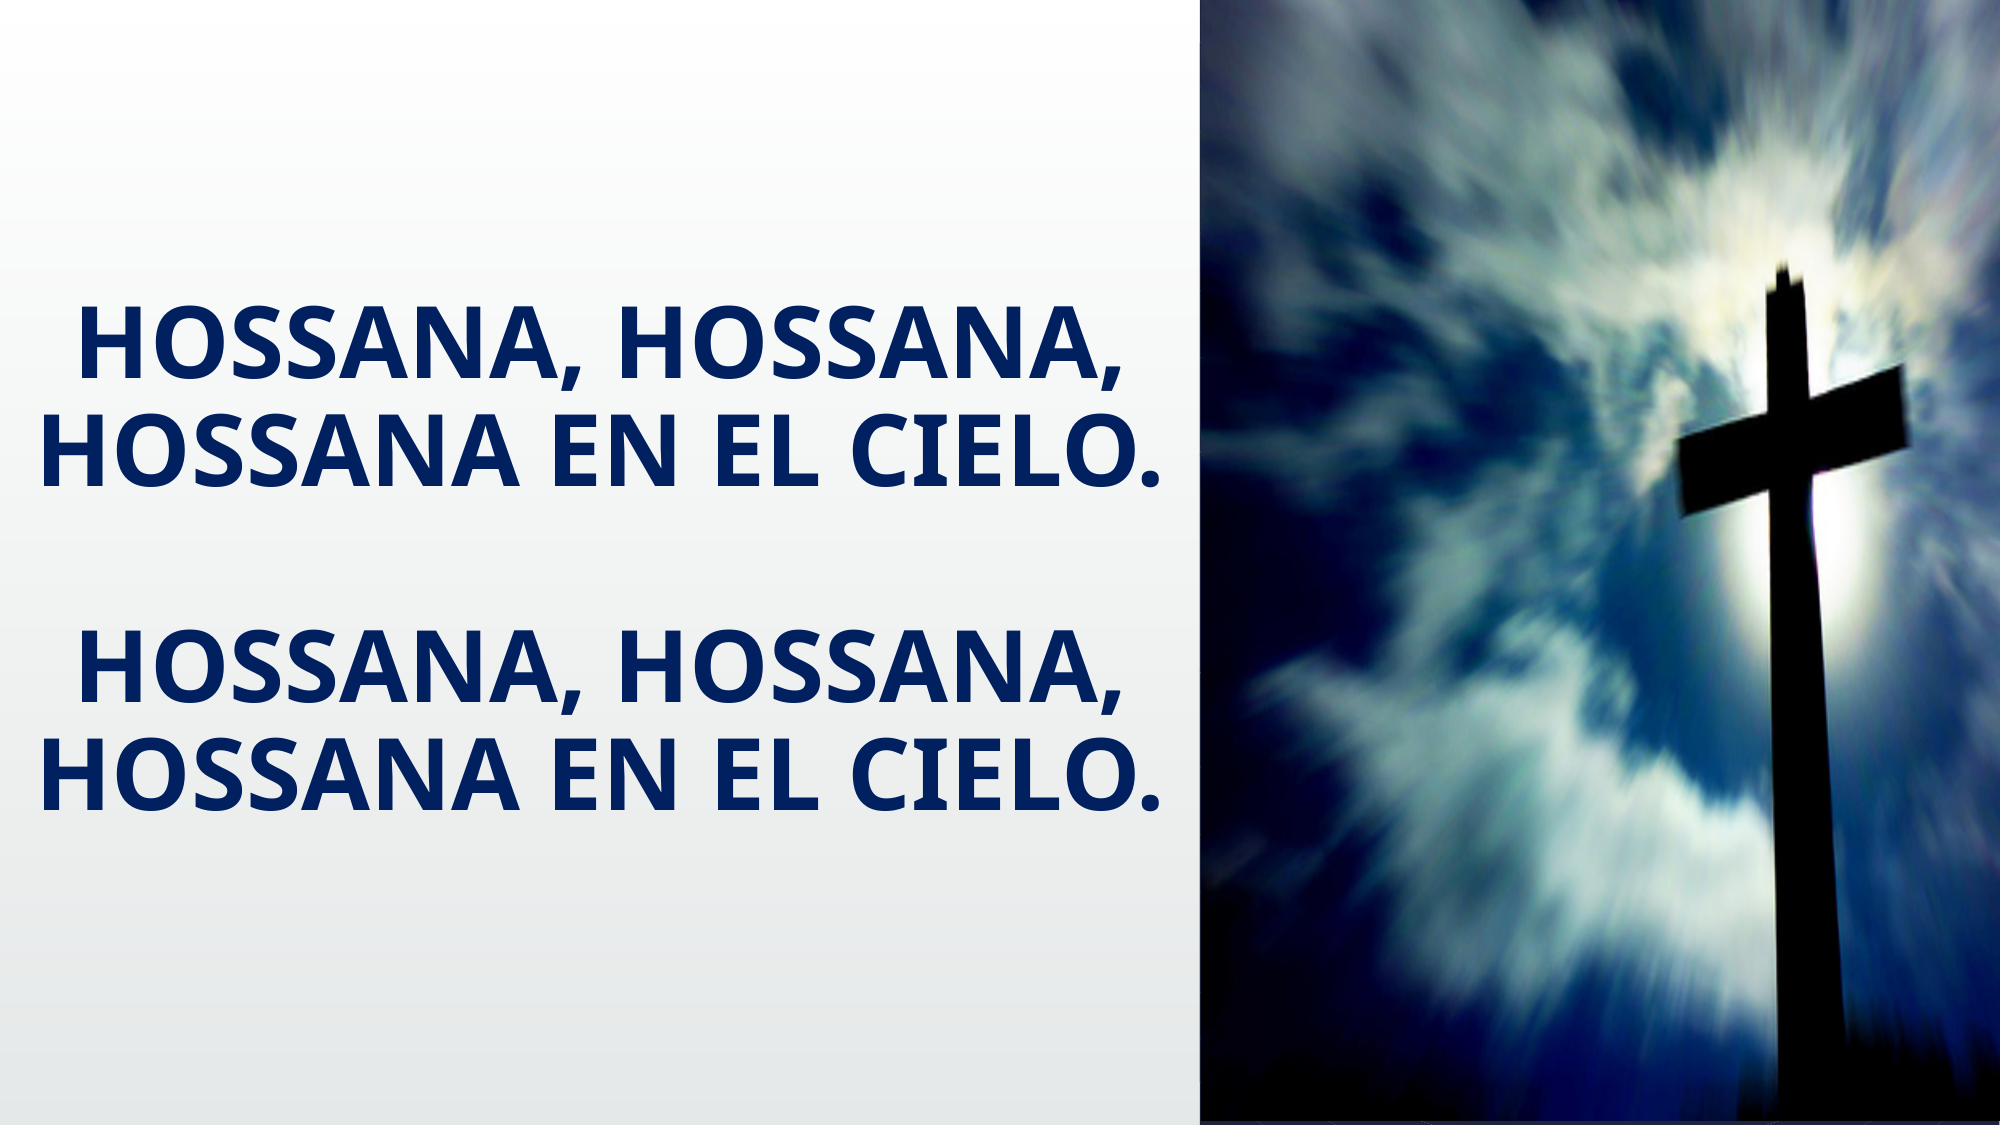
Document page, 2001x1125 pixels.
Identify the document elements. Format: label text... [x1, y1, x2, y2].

title HOSSANA, HOSSANA, HOSSANA EN EL CIELO. HOSSANA, HOSSANA, HOSSANA EN EL CIELO. [0, 0, 1200, 1125]
picture [1200, 0, 2000, 1125]
